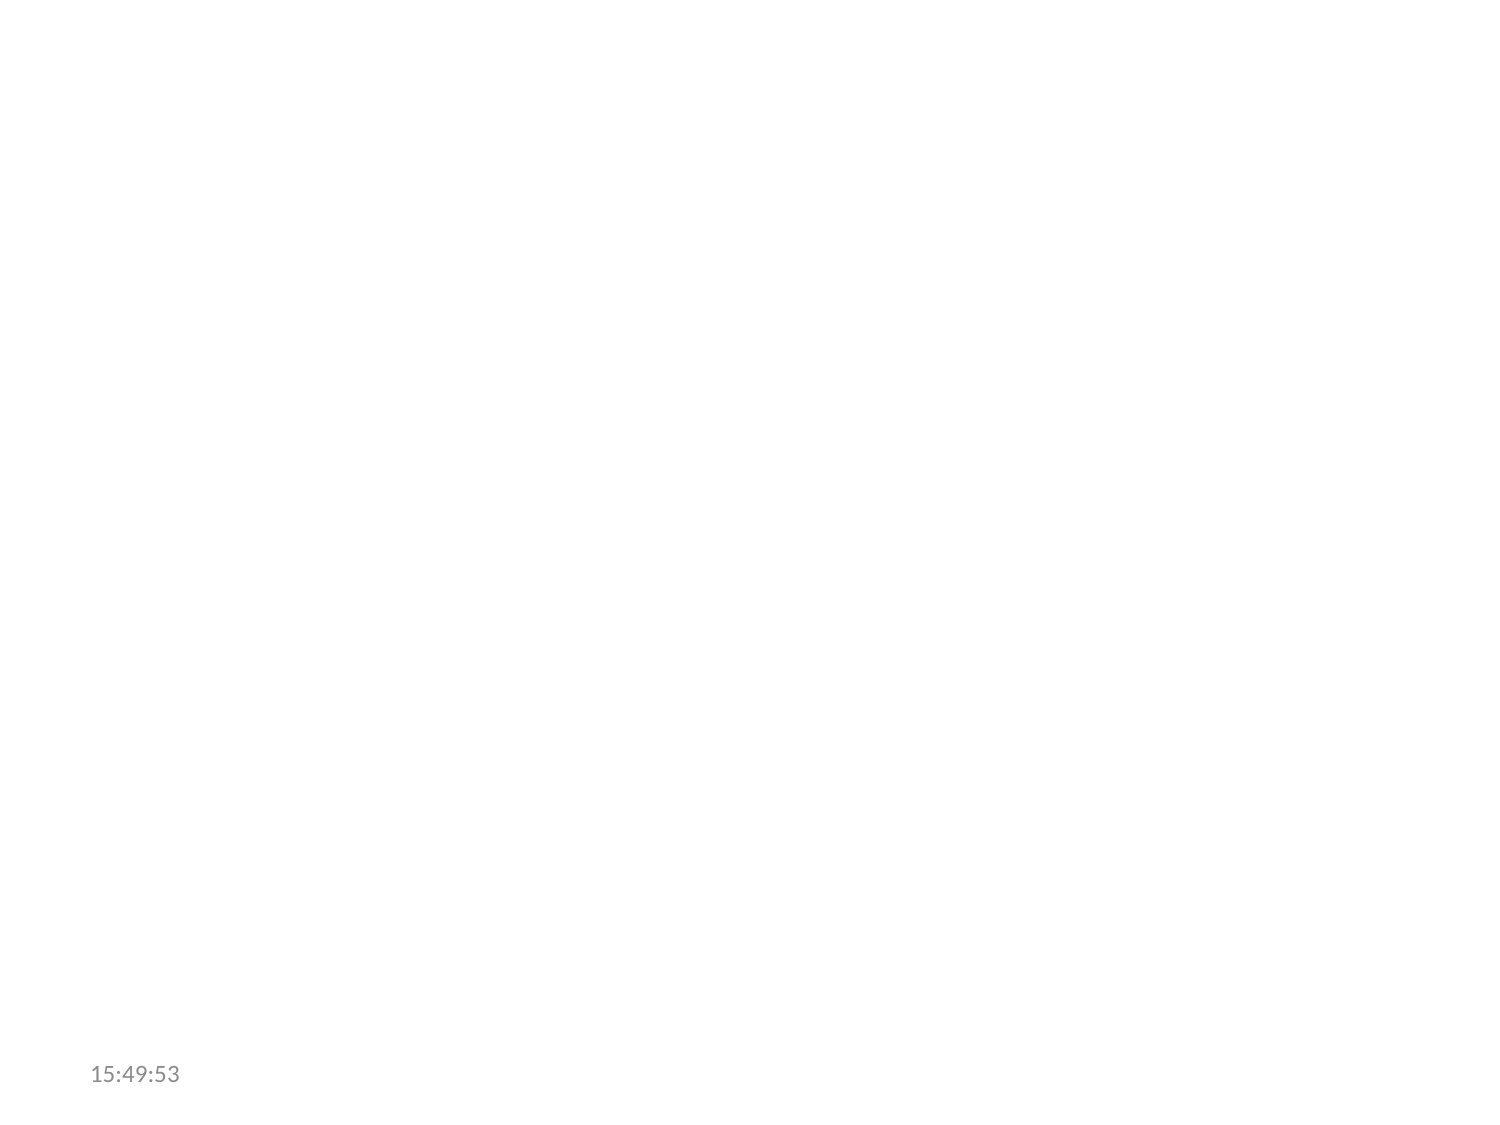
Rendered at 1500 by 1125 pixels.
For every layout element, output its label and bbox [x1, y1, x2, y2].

slide_number [75, 1042, 425, 1103]
